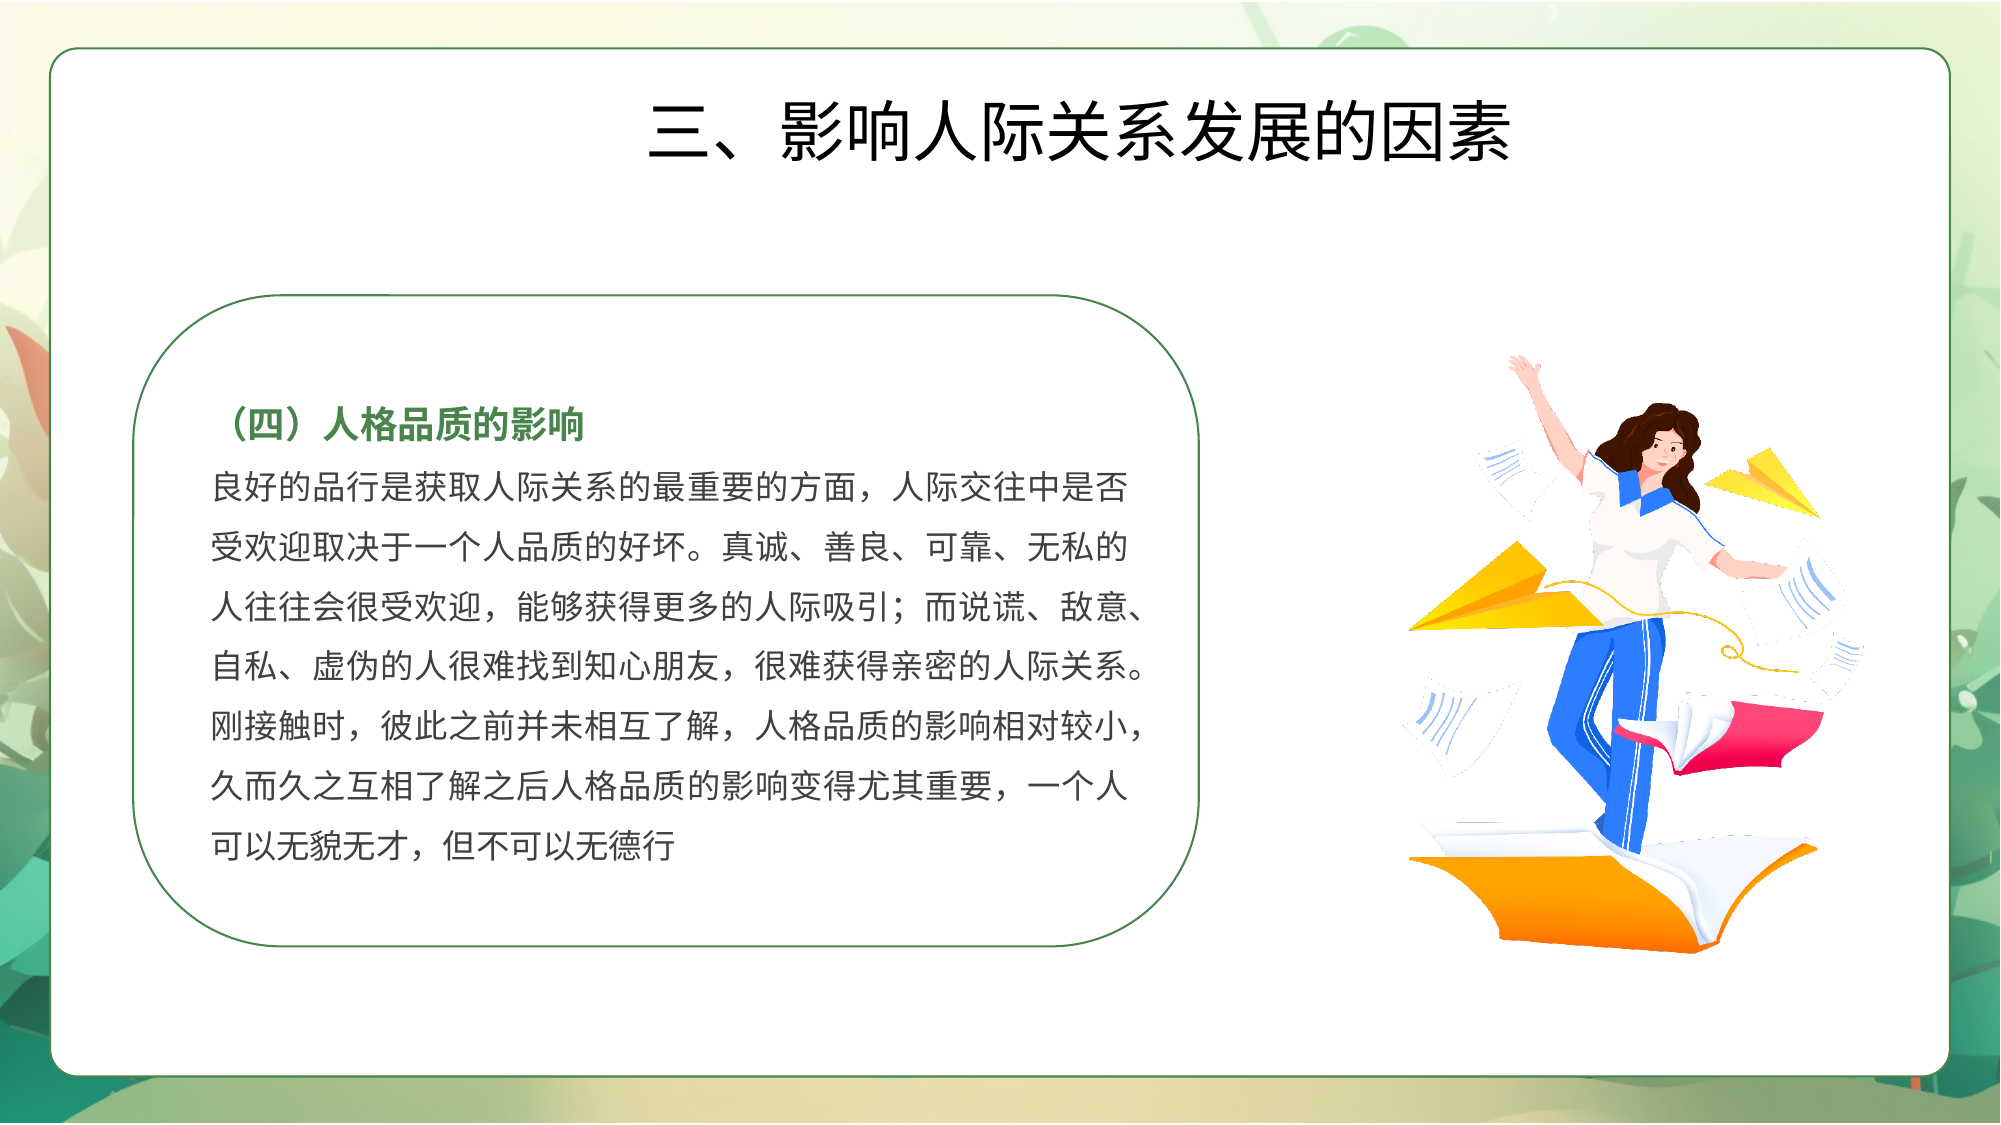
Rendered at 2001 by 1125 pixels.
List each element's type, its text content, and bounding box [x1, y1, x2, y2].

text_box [133, 295, 1199, 947]
picture [0, 2, 2000, 1123]
text_box 三、影响人际关系发展的因素 [459, 82, 1700, 177]
